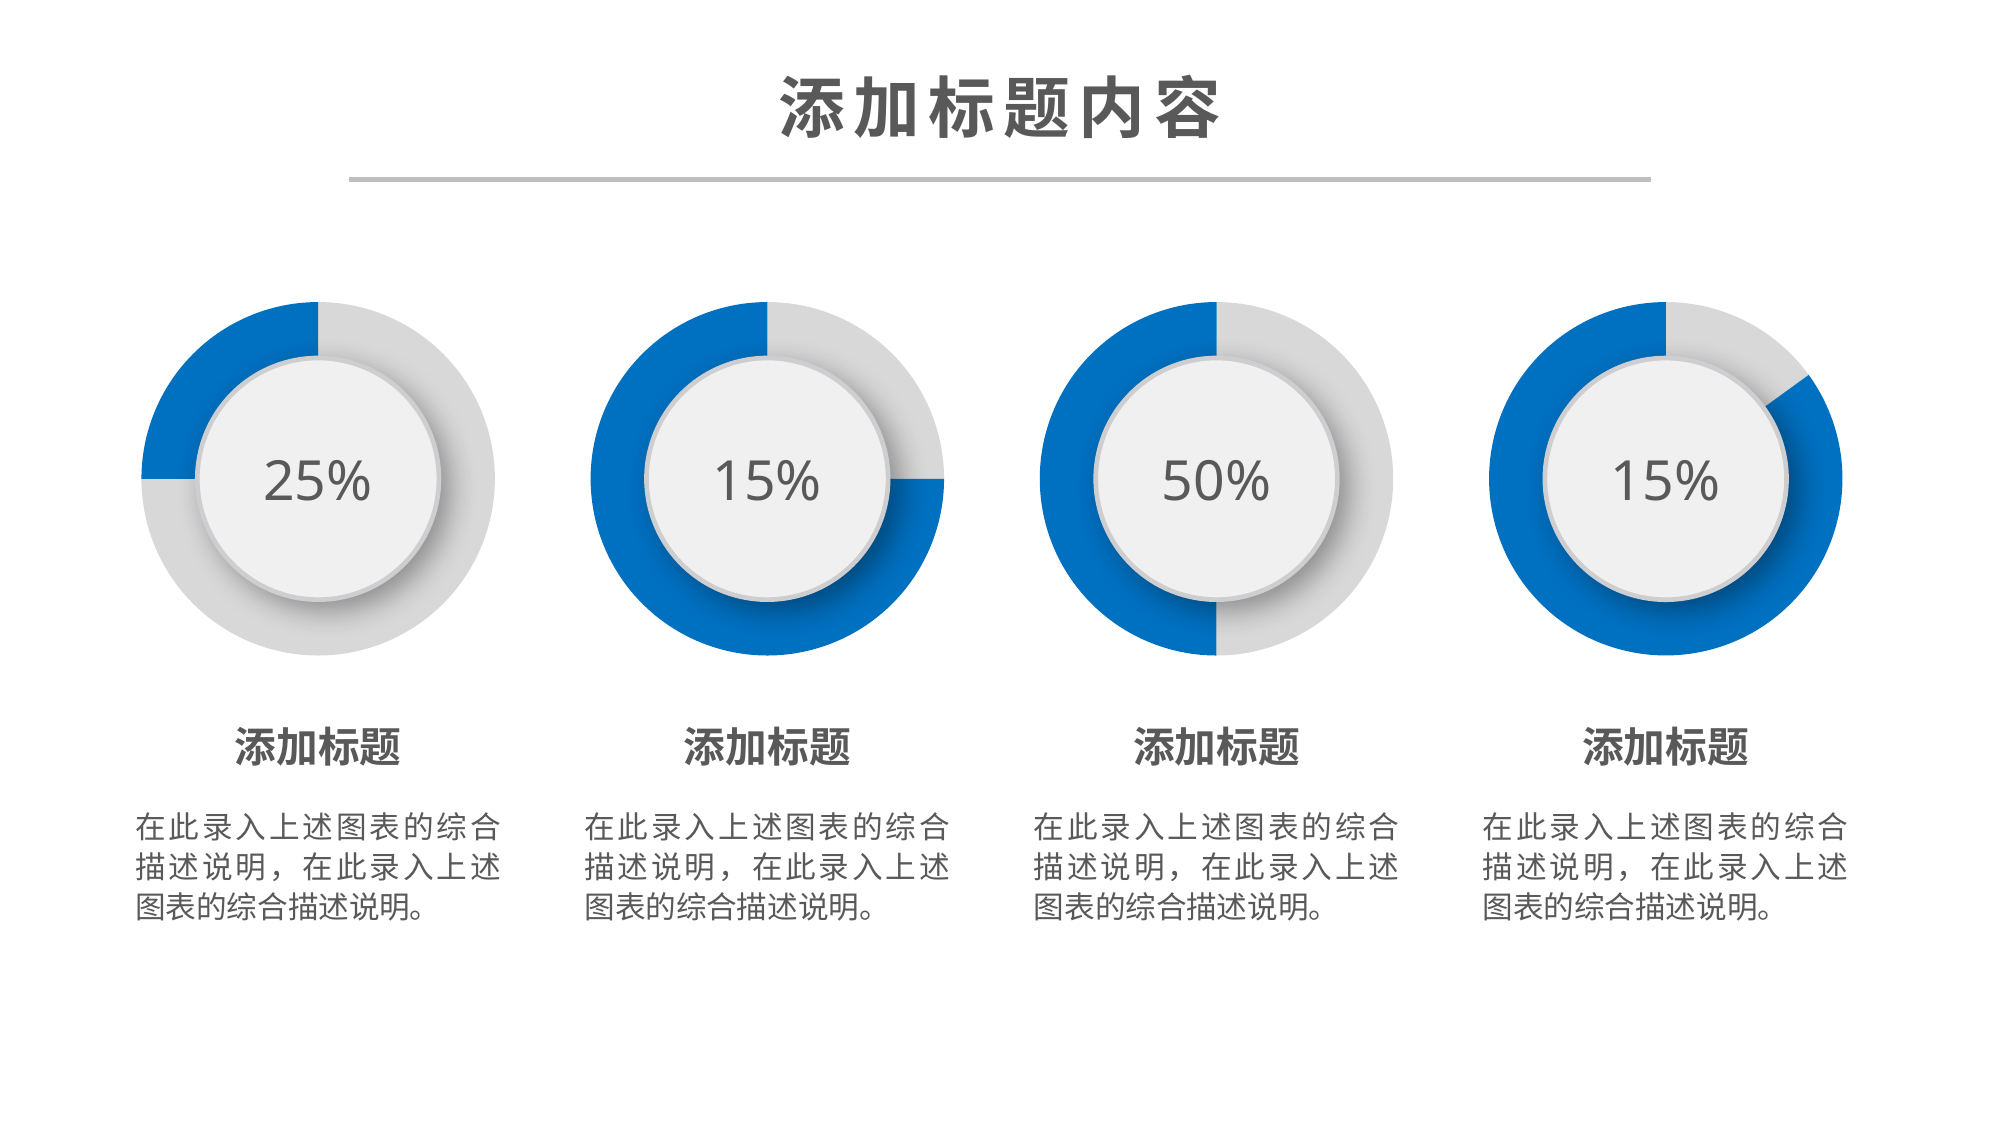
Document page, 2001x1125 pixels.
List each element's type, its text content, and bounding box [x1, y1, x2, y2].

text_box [1434, 294, 1898, 663]
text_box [984, 294, 1434, 663]
text_box 添加标题 [1516, 713, 1816, 778]
text_box 在此录入上述图表的综合描述说明，在此录入上述图表的综合描述说明。 [1019, 796, 1414, 933]
text_box 添加标题 [618, 713, 917, 778]
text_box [535, 294, 984, 663]
text_box 添加标题 [1067, 713, 1366, 778]
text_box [86, 294, 535, 663]
text_box 在此录入上述图表的综合描述说明，在此录入上述图表的综合描述说明。 [569, 796, 965, 933]
text_box 添加标题 [168, 713, 468, 778]
text_box 在此录入上述图表的综合描述说明，在此录入上述图表的综合描述说明。 [120, 796, 516, 933]
text_box 在此录入上述图表的综合描述说明，在此录入上述图表的综合描述说明。 [1468, 796, 1864, 933]
